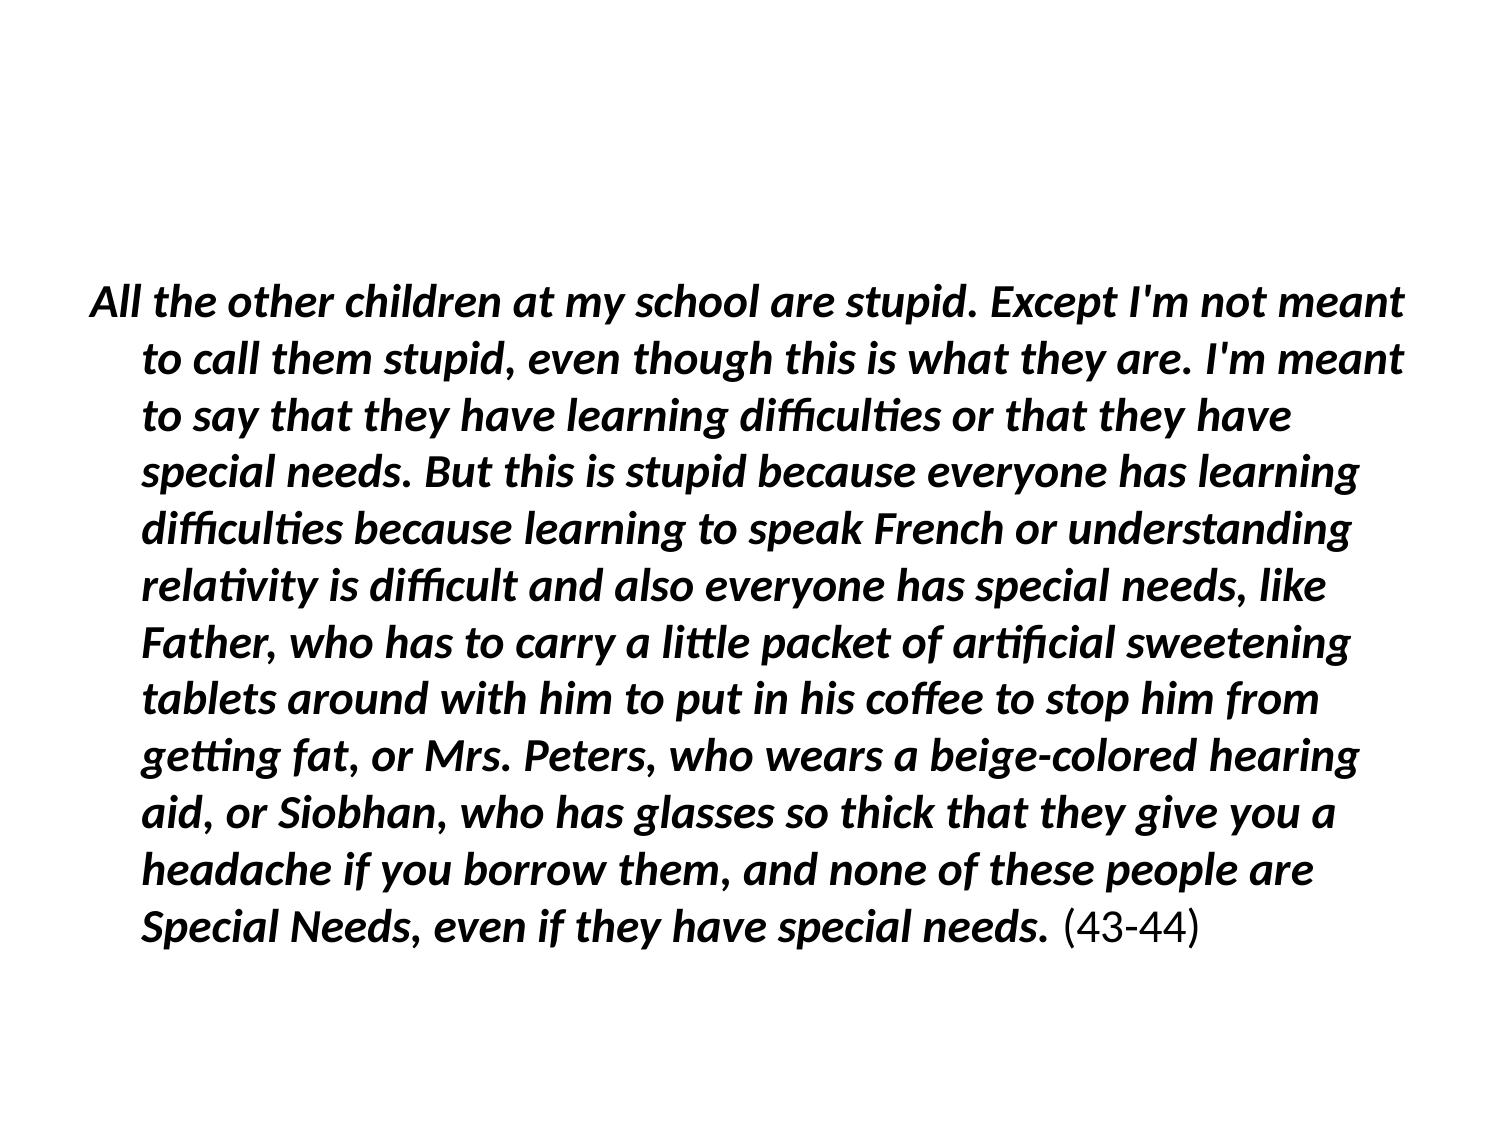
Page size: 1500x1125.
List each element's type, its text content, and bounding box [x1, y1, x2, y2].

list All the other children at my school are stupid. Except I'm not meant to call them stupid, even though this is what they are. I'm meant to say that they have learning difficulties or that they have special needs. But this is stupid because everyone has learning difficulties because learning to speak French or understanding relativity is difficult and also everyone has special needs, like Father, who has to carry a little packet of artificial sweetening tablets around with him to put in his coffee to stop him from getting fat, or Mrs. Peters, who wears a beige-colored hearing aid, or Siobhan, who has glasses so thick that they give you a headache if you borrow them, and none of these people are Special Needs, even if they have special needs. (43-44) [74, 262, 1426, 1006]
